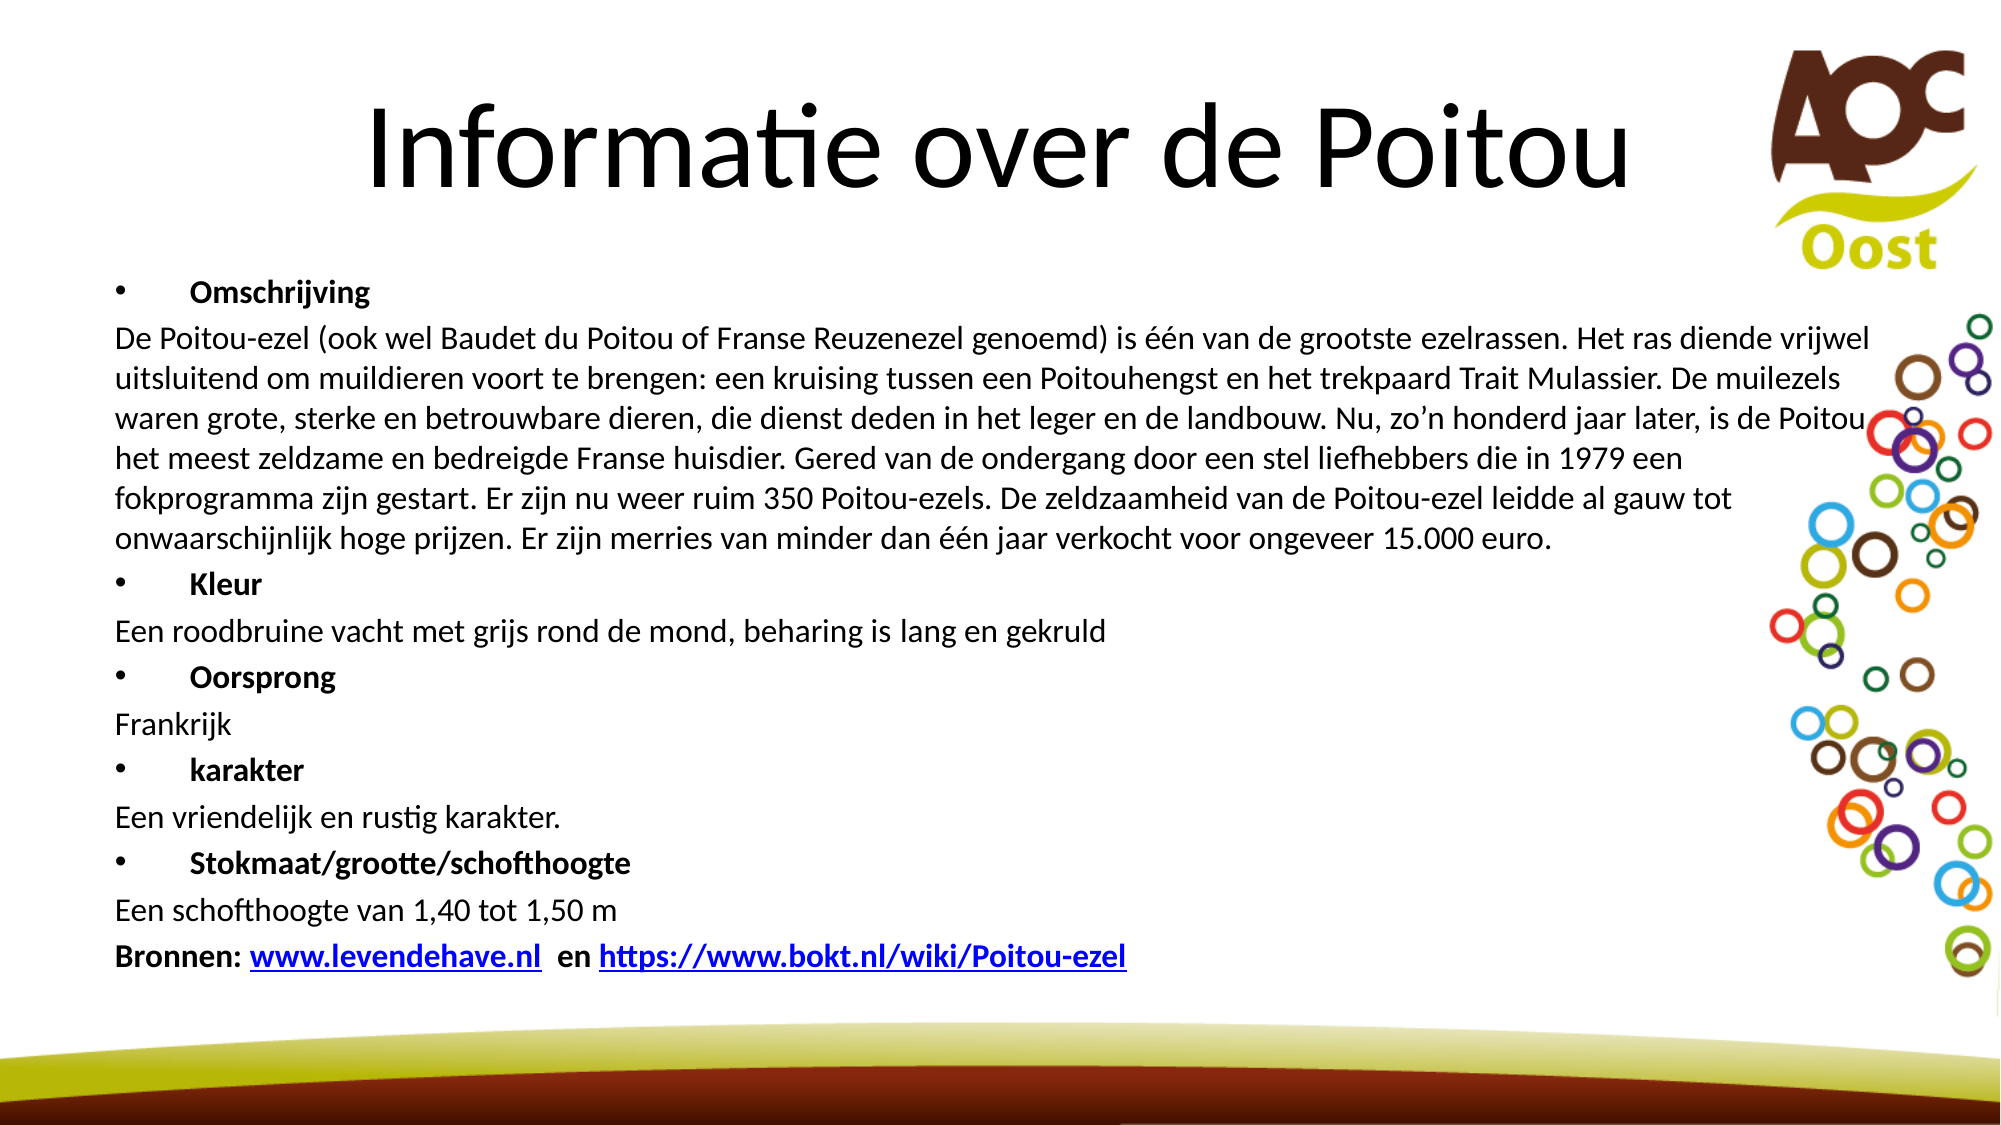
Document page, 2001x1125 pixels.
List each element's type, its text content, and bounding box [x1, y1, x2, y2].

picture [0, 0, 2001, 1125]
title Informatie over de Poitou [99, 45, 1900, 233]
list Omschrijving De Poitou-ezel (ook wel Baudet du Poitou of Franse Reuzenezel genoemd) is één van de grootste ezelrassen. Het ras diende vrijwel uitsluitend om muildieren voort te brengen: een kruising tussen een Poitouhengst en het trekpaard Trait Mulassier. De muilezels waren grote, sterke en betrouwbare dieren, die dienst deden in het leger en de landbouw. Nu, zo’n honderd jaar later, is de Poitou het meest zeldzame en bedreigde Franse huisdier. Gered van de ondergang door een stel liefhebbers die in 1979 een fokprogramma zijn gestart. Er zijn nu weer ruim 350 Poitou-ezels. De zeldzaamheid van de Poitou-ezel leidde al gauw tot onwaarschijnlijk hoge prijzen. Er zijn merries van minder dan één jaar verkocht voor ongeveer 15.000 euro. Kleur Een roodbruine vacht met grijs rond de mond, beharing is lang en gekruld Oorsprong Frankrijk karakter Een vriendelijk en rustig karakter. Stokmaat/grootte/schofthoogte Een schofthoogte van 1,40 tot 1,50 m Bronnen: www.levendehave.nl en https://www.bokt.nl/wiki/Poitou-ezel [99, 262, 1900, 1080]
